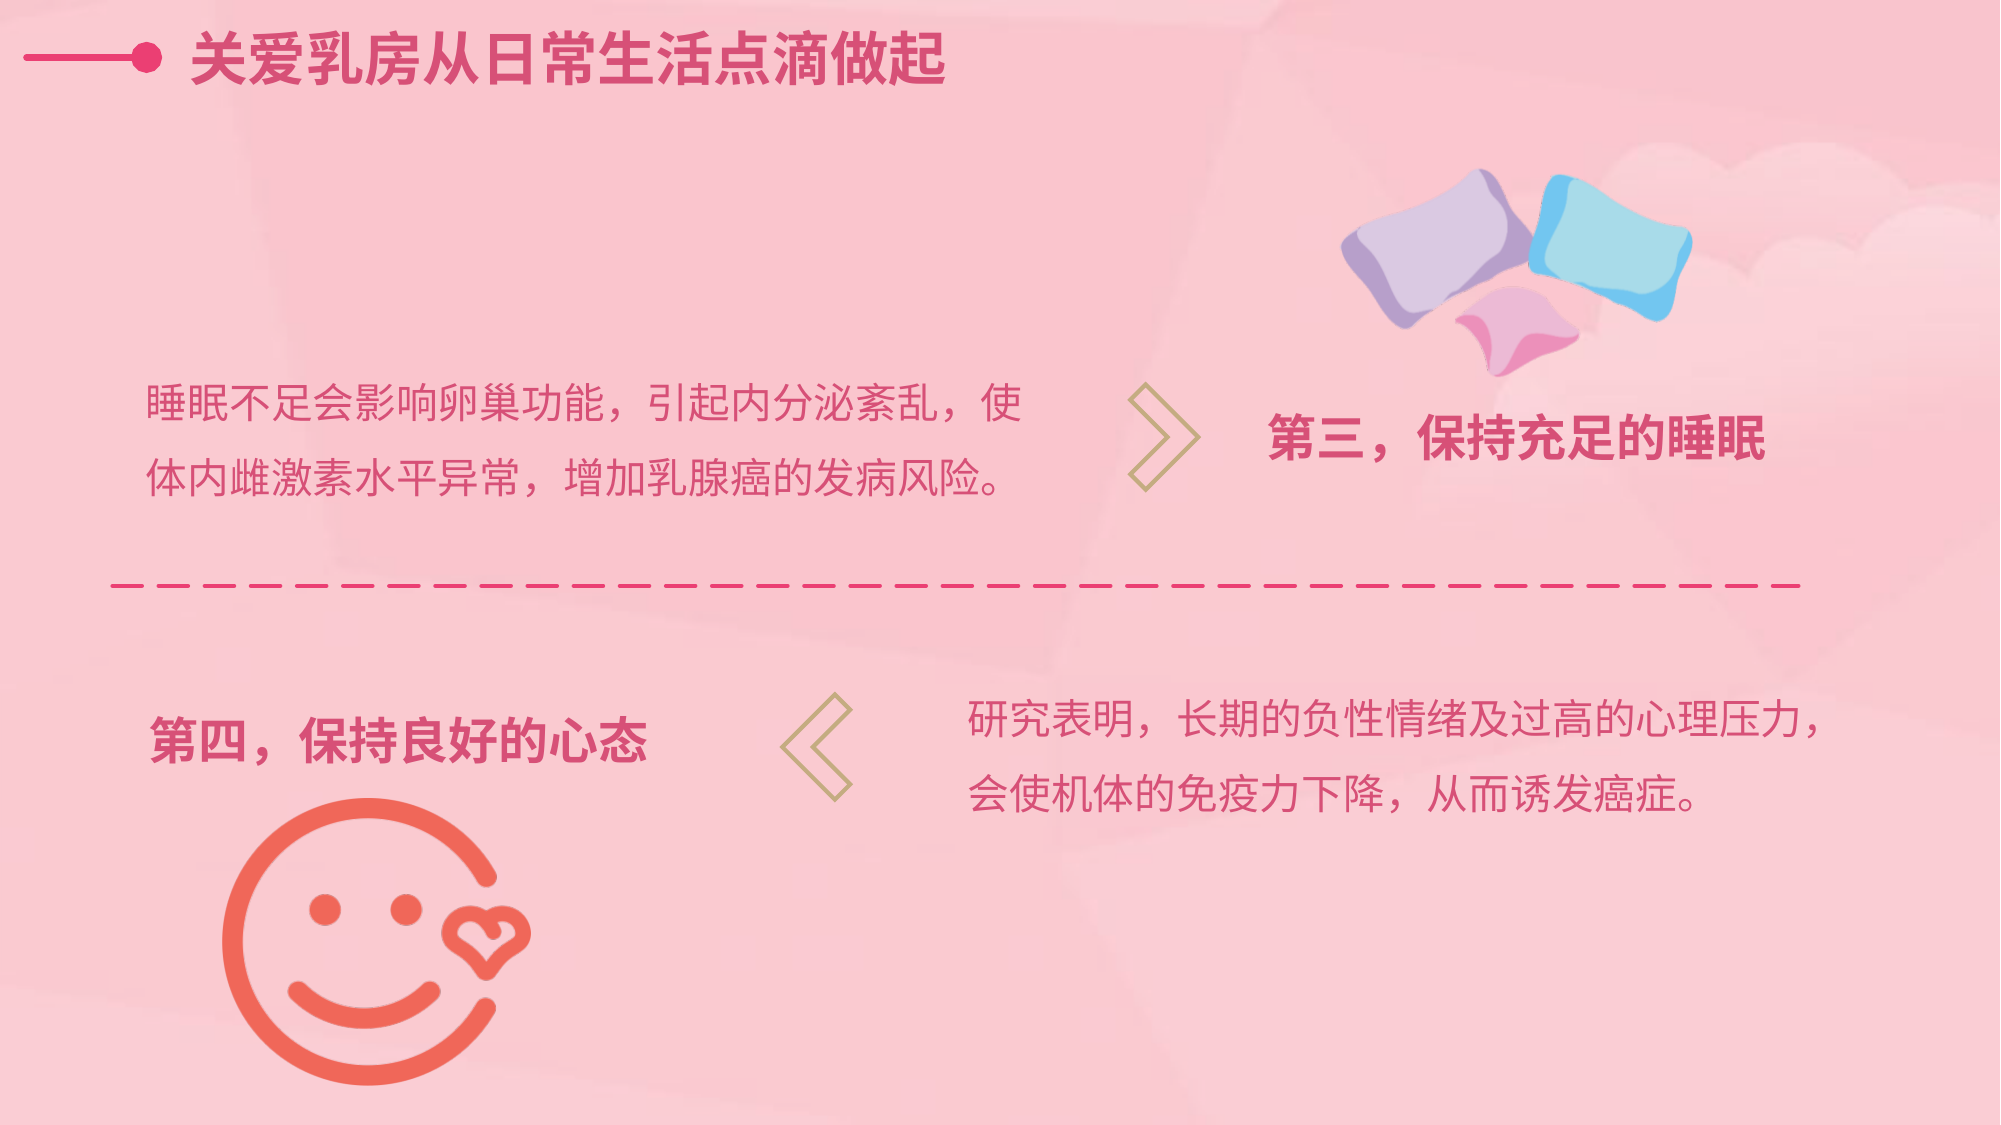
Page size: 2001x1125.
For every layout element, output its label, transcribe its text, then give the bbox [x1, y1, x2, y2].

text_box 关爱乳房从日常生活点滴做起 [174, 14, 962, 100]
picture [1333, 165, 1699, 385]
picture [222, 798, 531, 1086]
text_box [131, 344, 1784, 503]
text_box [131, 660, 1821, 819]
